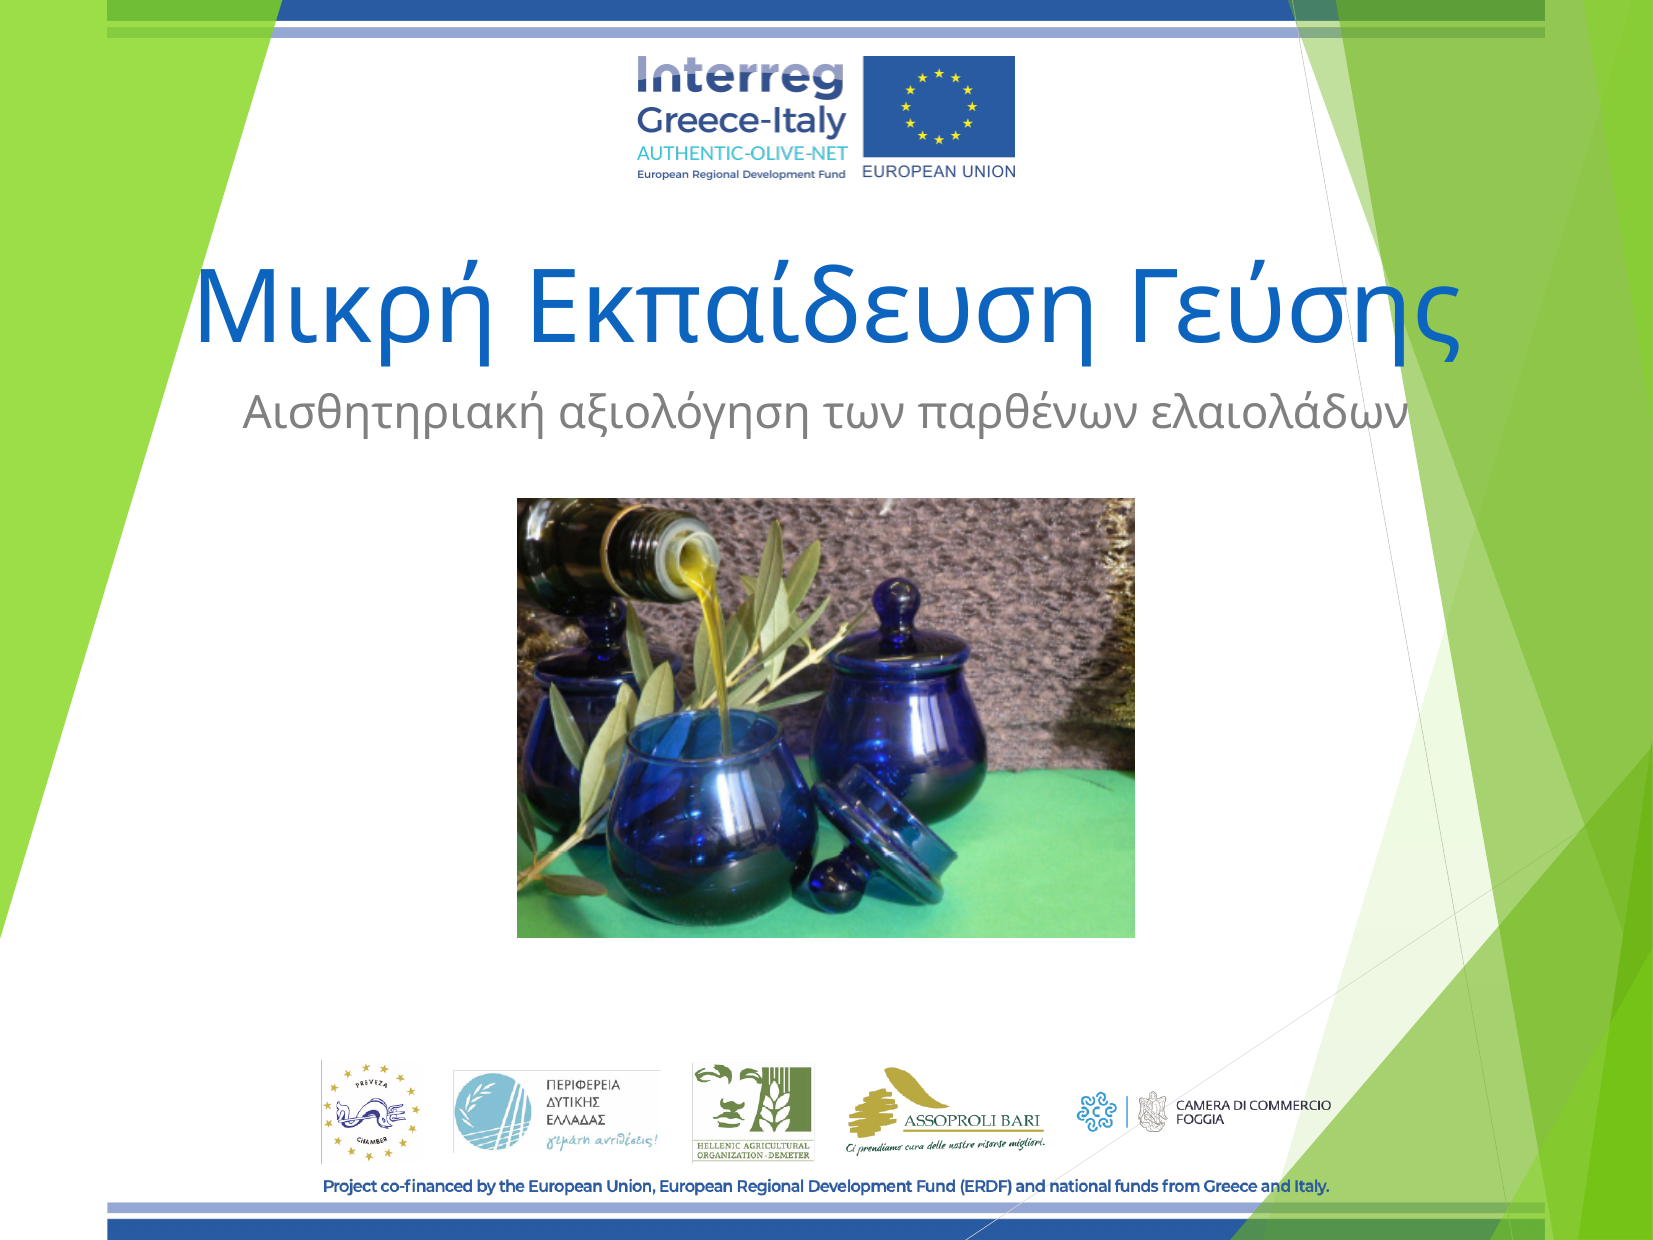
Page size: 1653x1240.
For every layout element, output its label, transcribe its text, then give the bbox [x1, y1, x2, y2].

subtitle Αισθητηριακή αξιολόγηση των παρθένων ελαιολάδων [82, 355, 1572, 465]
picture [272, 0, 1298, 38]
title Μικρή Εκπαίδευση Γεύσης [82, 239, 1572, 355]
picture [517, 498, 1135, 939]
picture [109, 1002, 1336, 1240]
picture [637, 56, 1015, 180]
